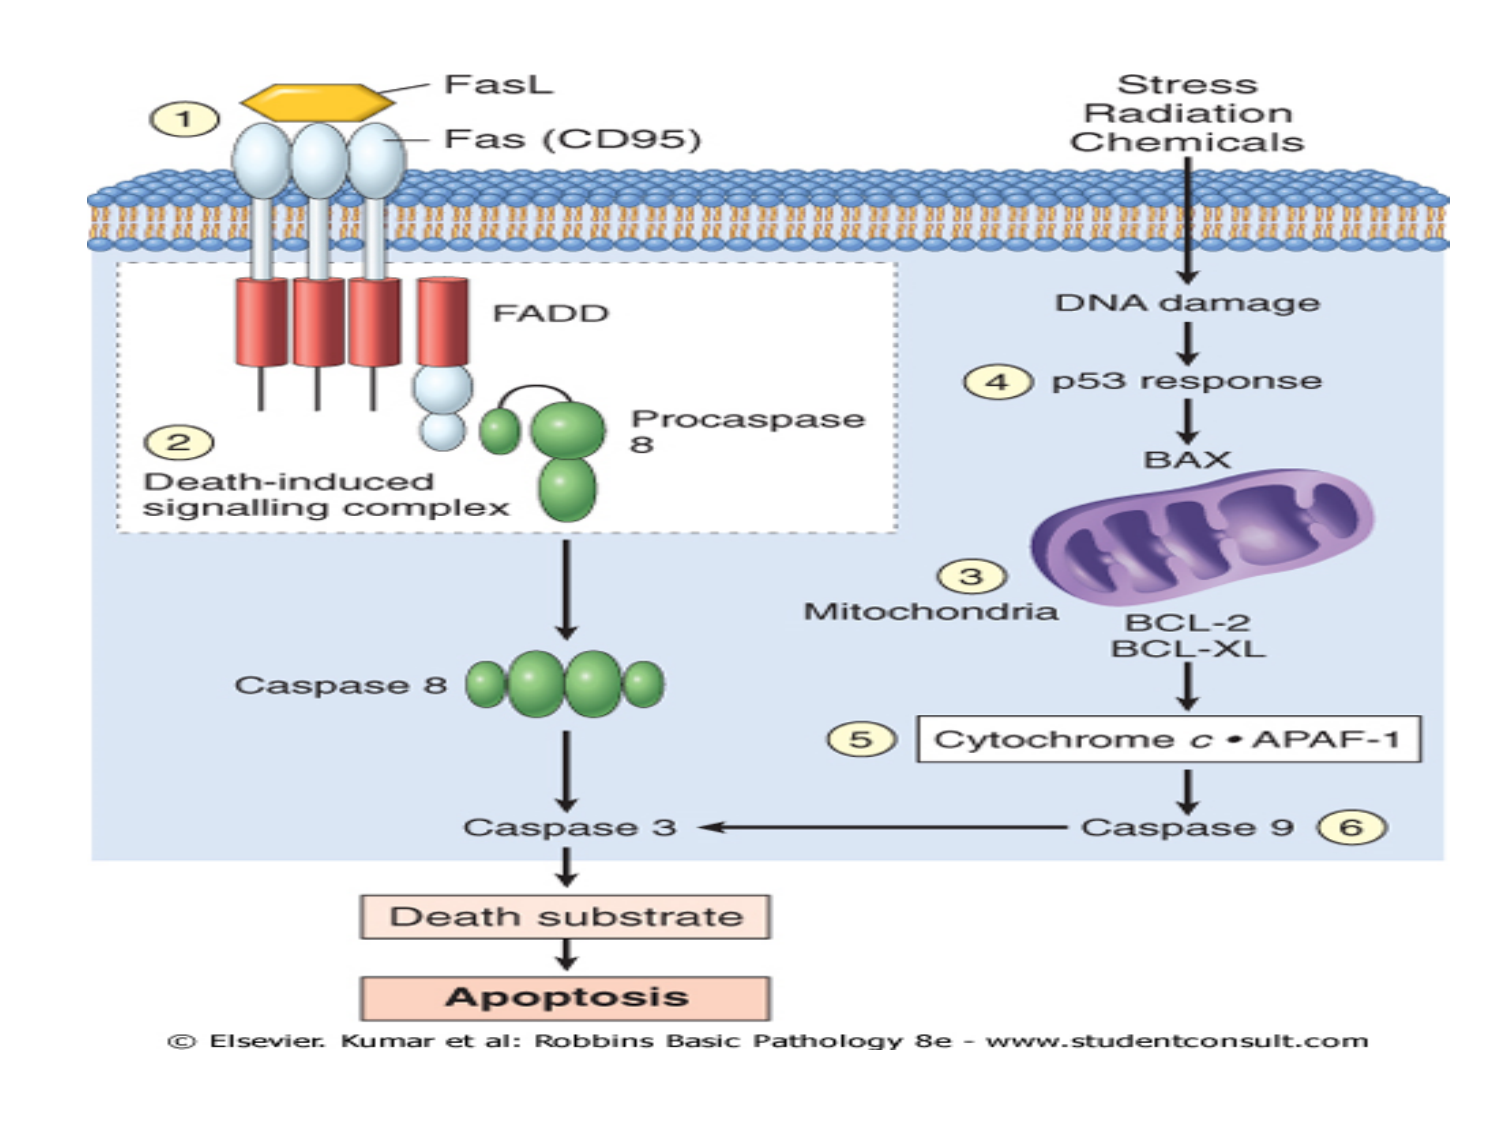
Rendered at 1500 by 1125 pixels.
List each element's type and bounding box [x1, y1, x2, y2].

picture [87, 74, 1451, 1051]
